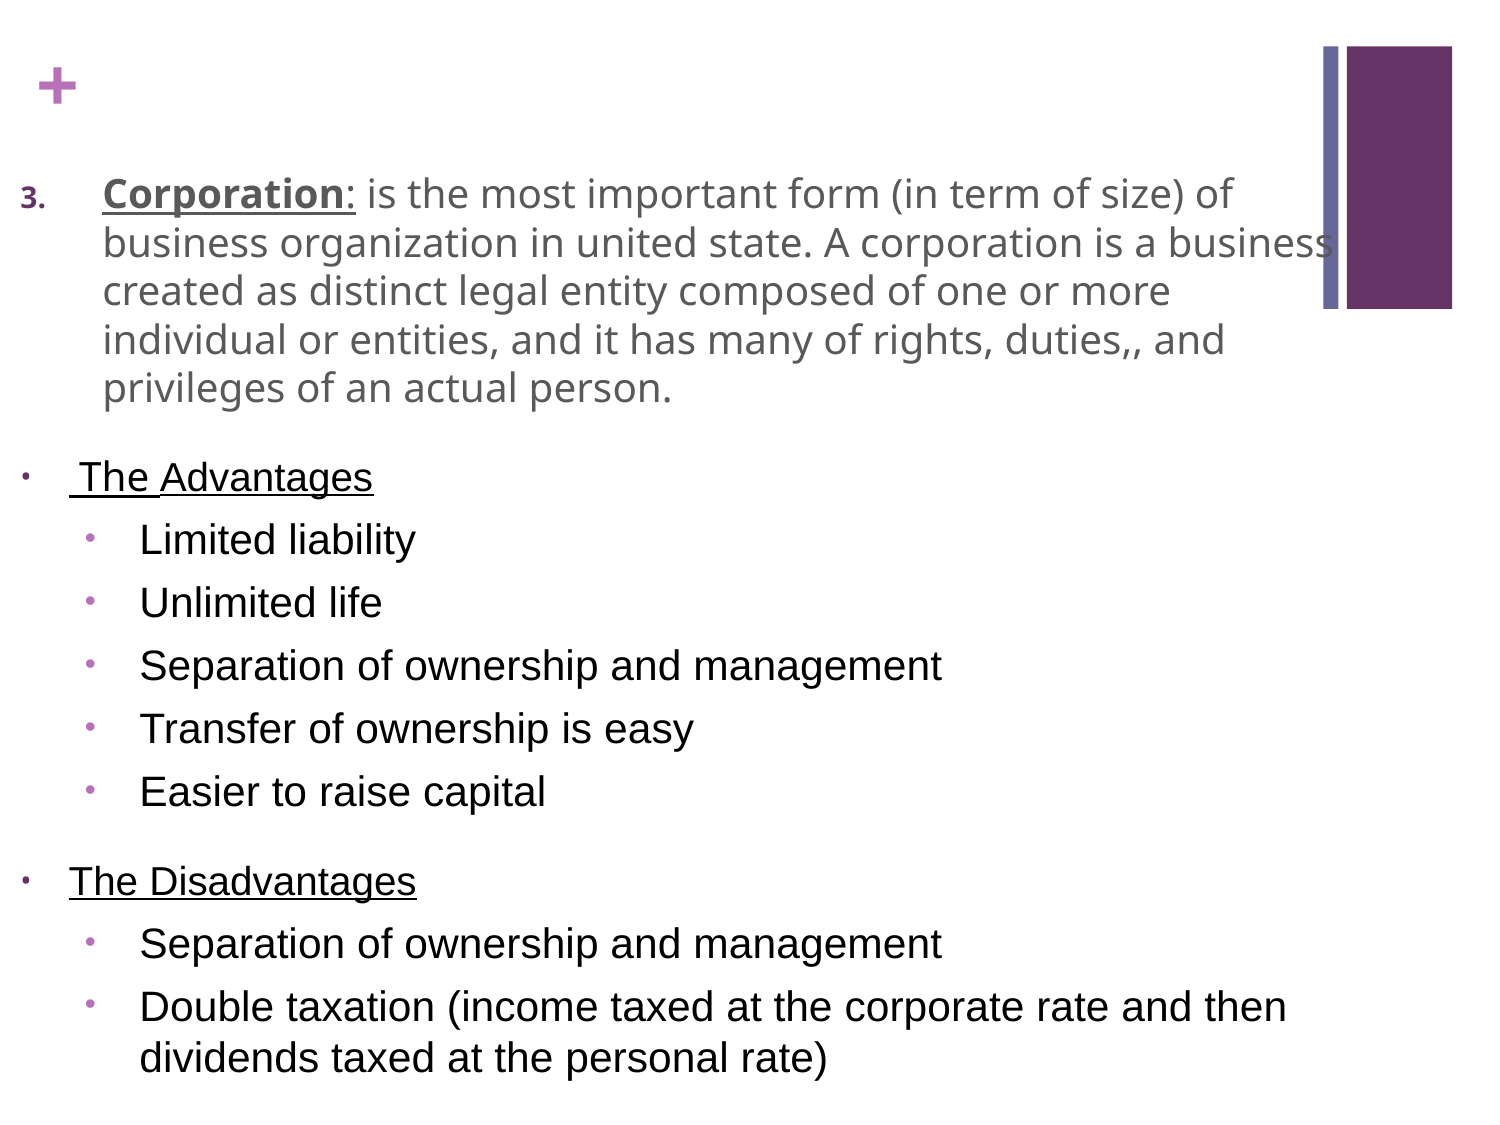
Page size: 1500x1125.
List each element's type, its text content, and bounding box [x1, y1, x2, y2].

list Corporation: is the most important form (in term of size) of business organization in united state. A corporation is a business created as distinct legal entity composed of one or more individual or entities, and it has many of rights, duties,, and privileges of an actual person. The Advantages Limited liability Unlimited life Separation of ownership and management Transfer of ownership is easy Easier to raise capital The Disadvantages Separation of ownership and management Double taxation (income taxed at the corporate rate and then dividends taxed at the personal rate) [5, 160, 1356, 1094]
